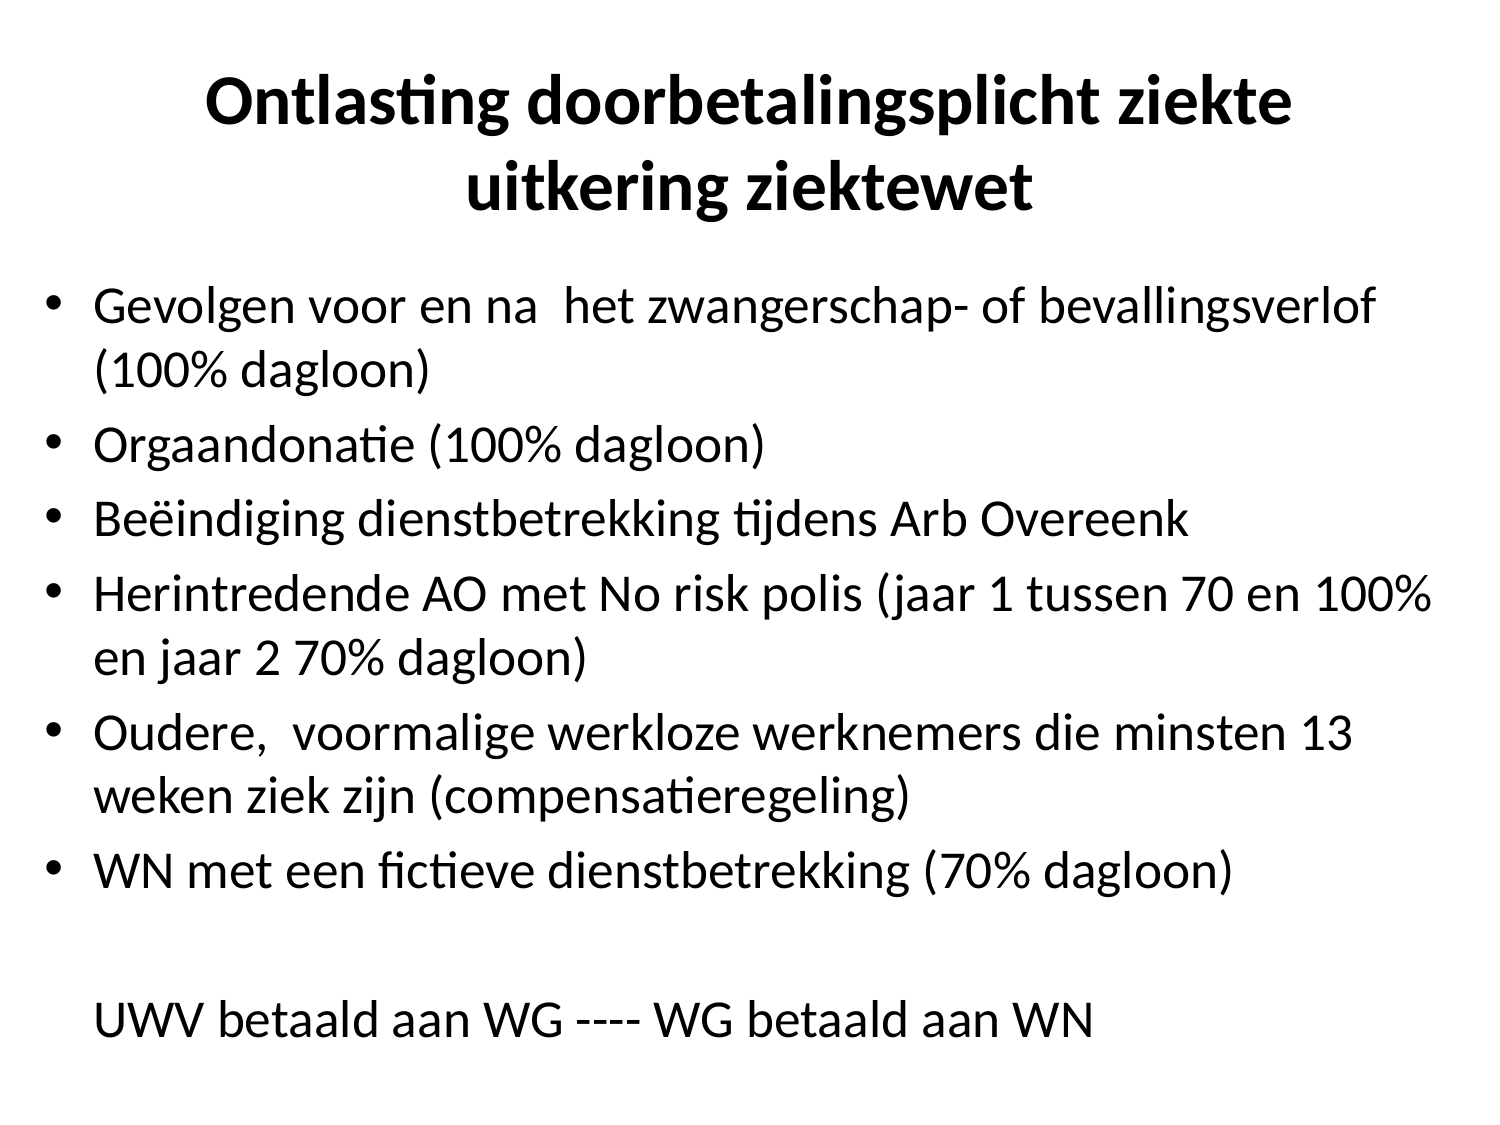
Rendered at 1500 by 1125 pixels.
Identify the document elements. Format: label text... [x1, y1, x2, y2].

list Gevolgen voor en na het zwangerschap- of bevallingsverlof (100% dagloon) Orgaandonatie (100% dagloon) Beëindiging dienstbetrekking tijdens Arb Overeenk Herintredende AO met No risk polis (jaar 1 tussen 70 en 100% en jaar 2 70% dagloon) Oudere, voormalige werkloze werknemers die minsten 13 weken ziek zijn (compensatieregeling) WN met een fictieve dienstbetrekking (70% dagloon) UWV betaald aan WG ---- WG betaald aan WN [29, 262, 1459, 1059]
title Ontlasting doorbetalingsplicht ziekte uitkering ziektewet [75, 45, 1425, 233]
